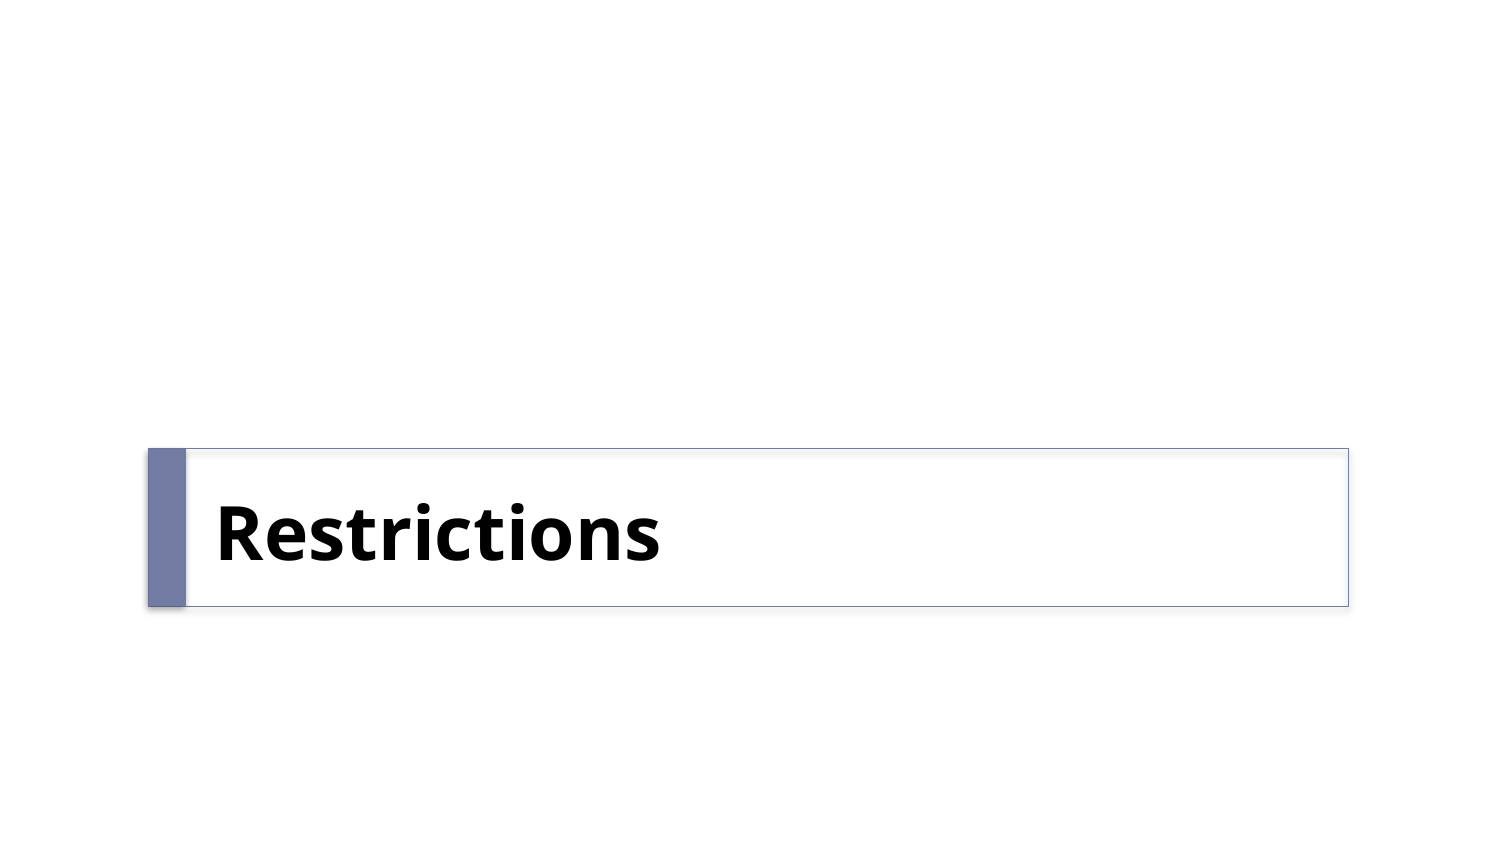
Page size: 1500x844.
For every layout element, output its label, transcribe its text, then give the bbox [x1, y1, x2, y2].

title Restrictions [200, 478, 1320, 600]
